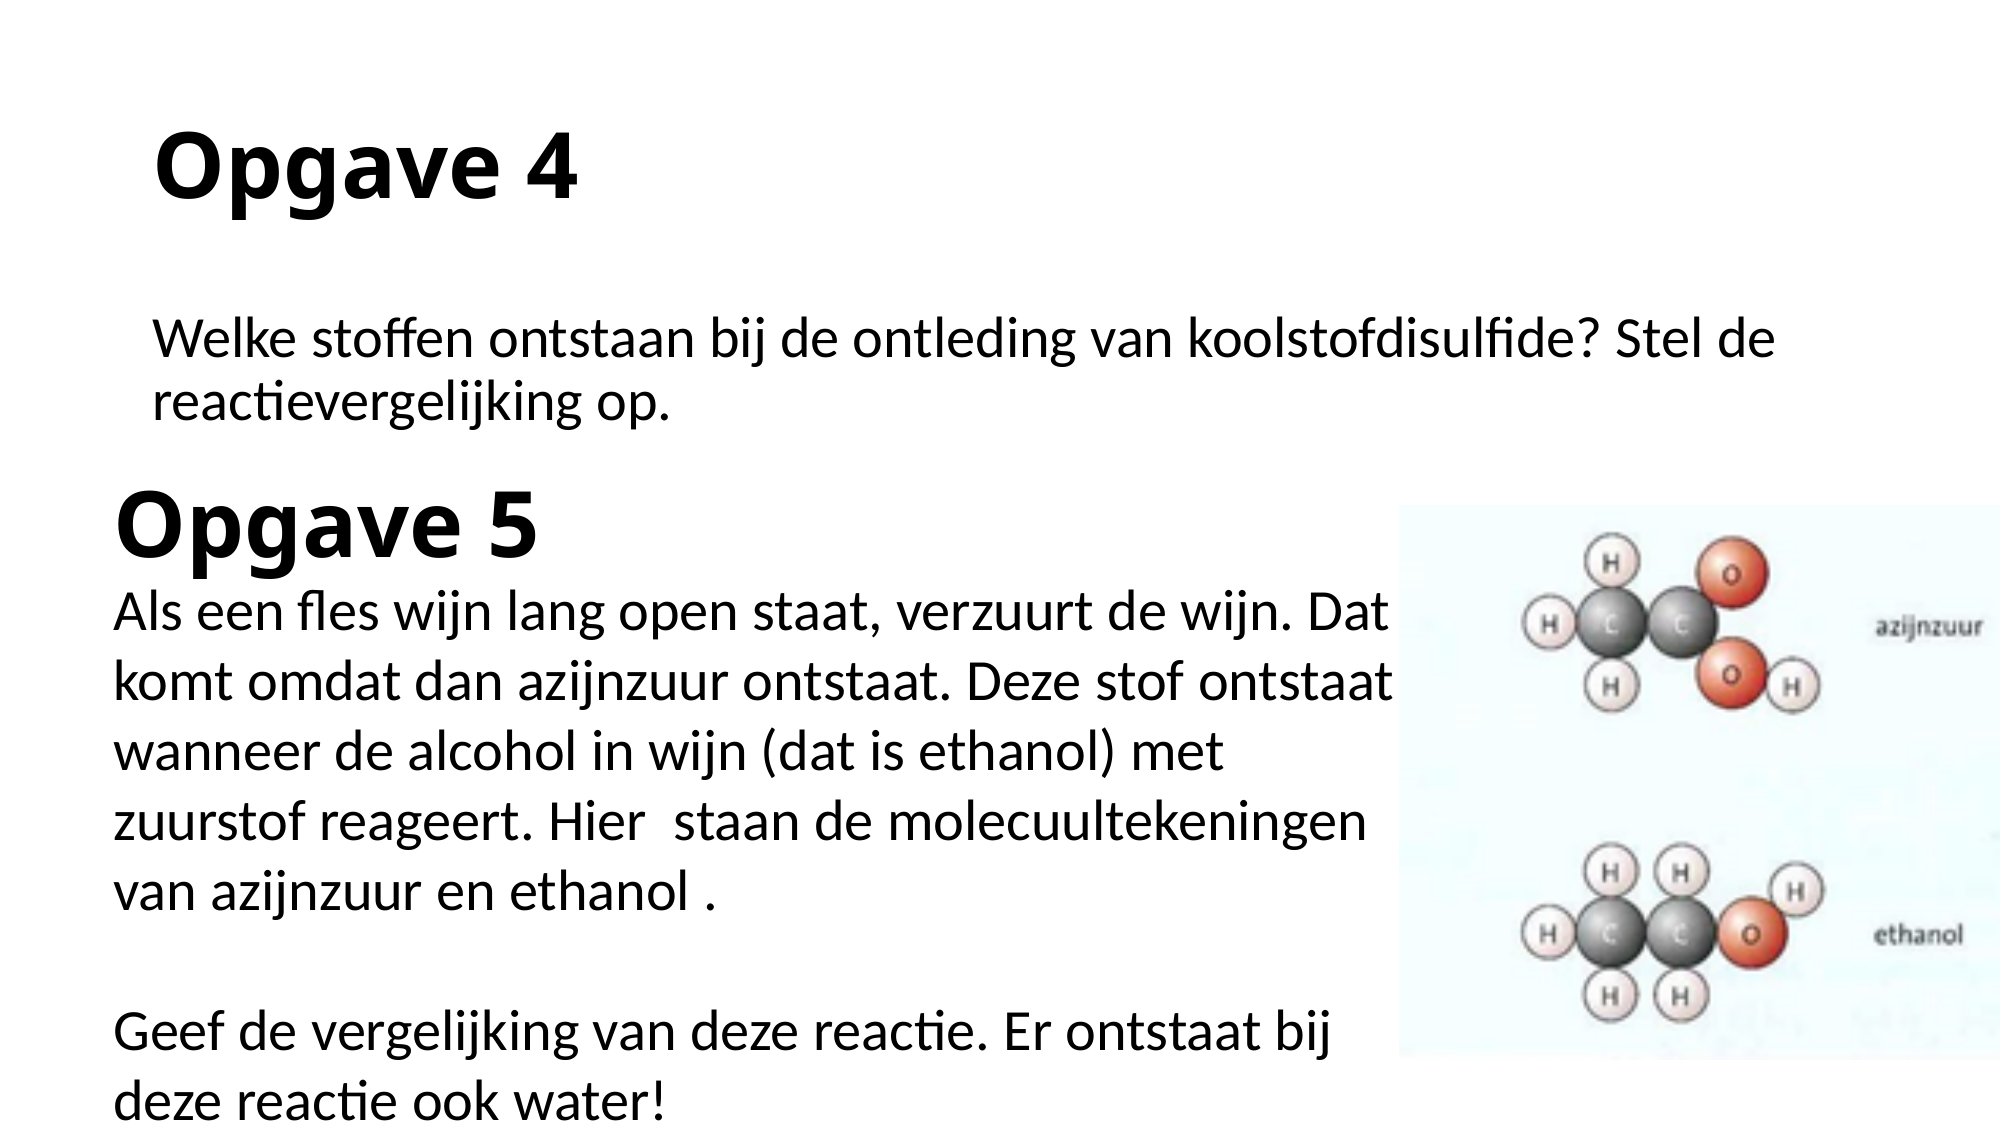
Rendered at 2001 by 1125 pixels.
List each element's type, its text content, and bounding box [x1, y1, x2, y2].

title Opgave 4 [137, 59, 1863, 278]
picture [1399, 505, 2000, 1060]
text_box Opgave 5 [98, 419, 1824, 564]
list Welke stoffen ontstaan bij de ontleding van koolstofdisulfide? Stel de reactievergelijking op. [137, 299, 1863, 468]
text_box Als een fles wijn lang open staat, verzuurt de wijn. Dat komt omdat dan azijnzuur ontstaat. Deze stof ontstaat wanneer de alcohol in wijn (dat is ethanol) met zuurstof reageert. Hier staan de molecuultekeningen van azijnzuur en ethanol . Geef de vergelijking van deze reactie. Er ontstaat bij deze reactie ook water! [98, 564, 1443, 1125]
